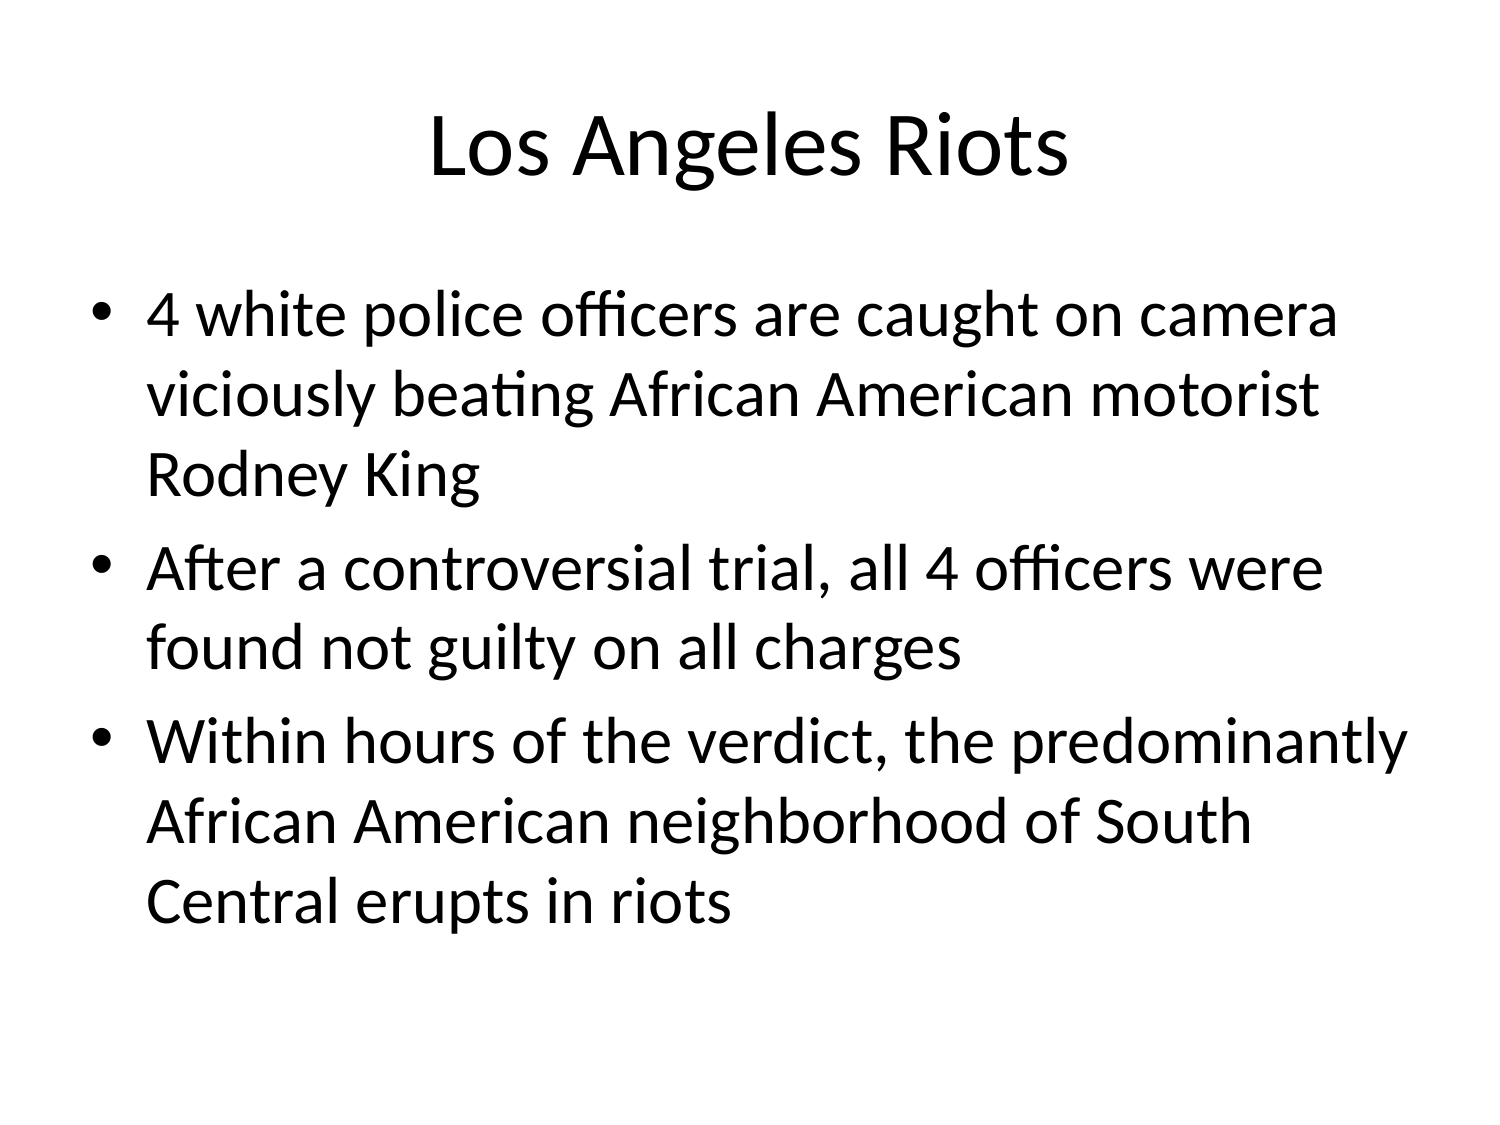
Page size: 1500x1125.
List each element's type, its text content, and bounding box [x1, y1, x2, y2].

list 4 white police officers are caught on camera viciously beating African American motorist Rodney King After a controversial trial, all 4 officers were found not guilty on all charges Within hours of the verdict, the predominantly African American neighborhood of South Central erupts in riots [75, 262, 1425, 1005]
title Los Angeles Riots [75, 45, 1425, 233]
